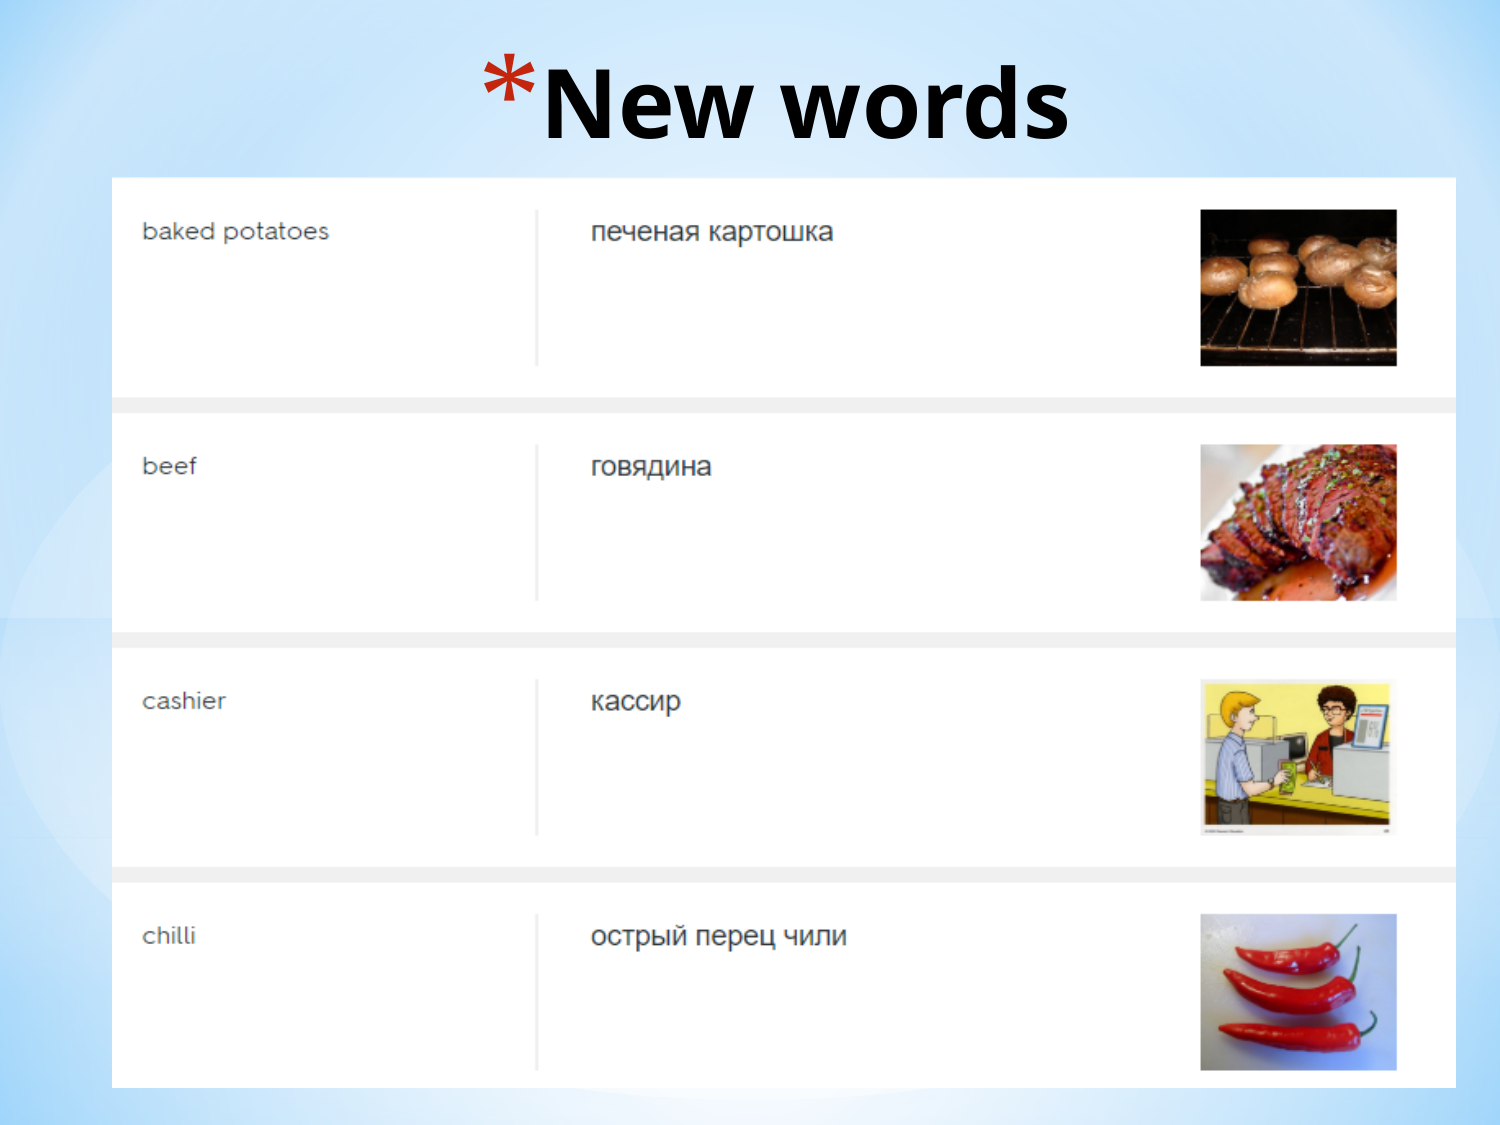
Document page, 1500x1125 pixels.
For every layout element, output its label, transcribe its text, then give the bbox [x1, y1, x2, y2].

picture [111, 177, 1456, 1088]
title New words [17, 35, 1086, 223]
